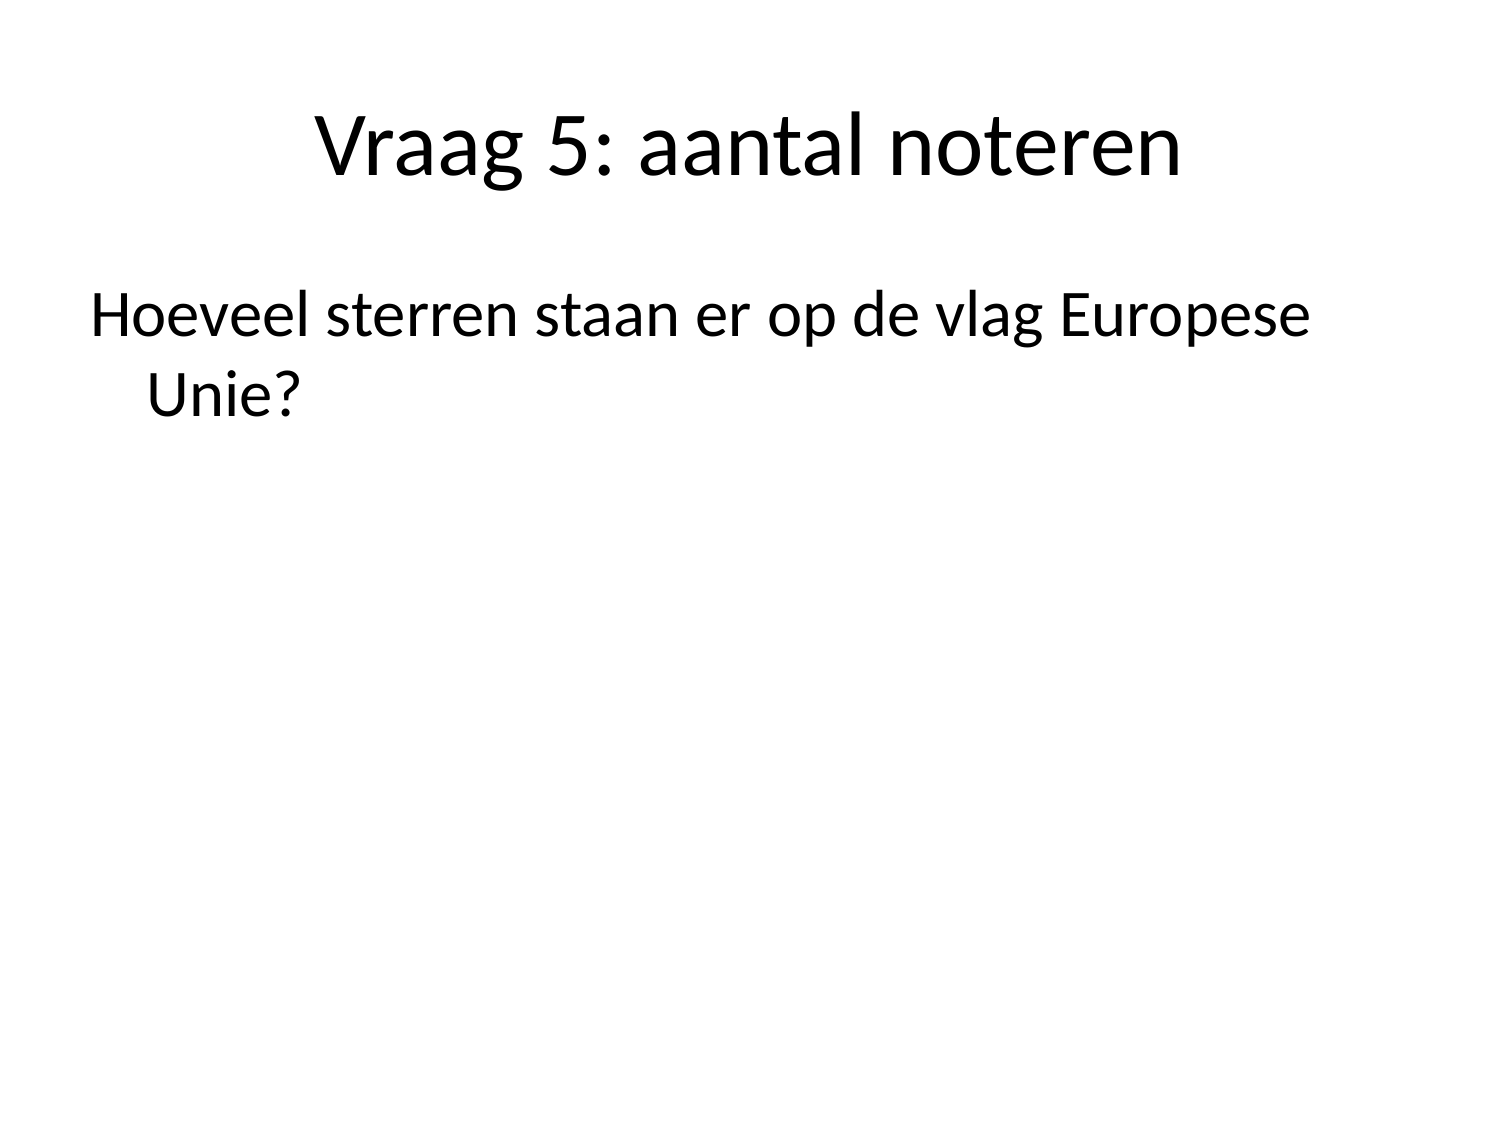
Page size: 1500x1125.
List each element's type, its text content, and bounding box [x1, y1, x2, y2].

list Hoeveel sterren staan er op de vlag Europese Unie? [75, 262, 1425, 575]
title Vraag 5: aantal noteren [75, 45, 1425, 233]
